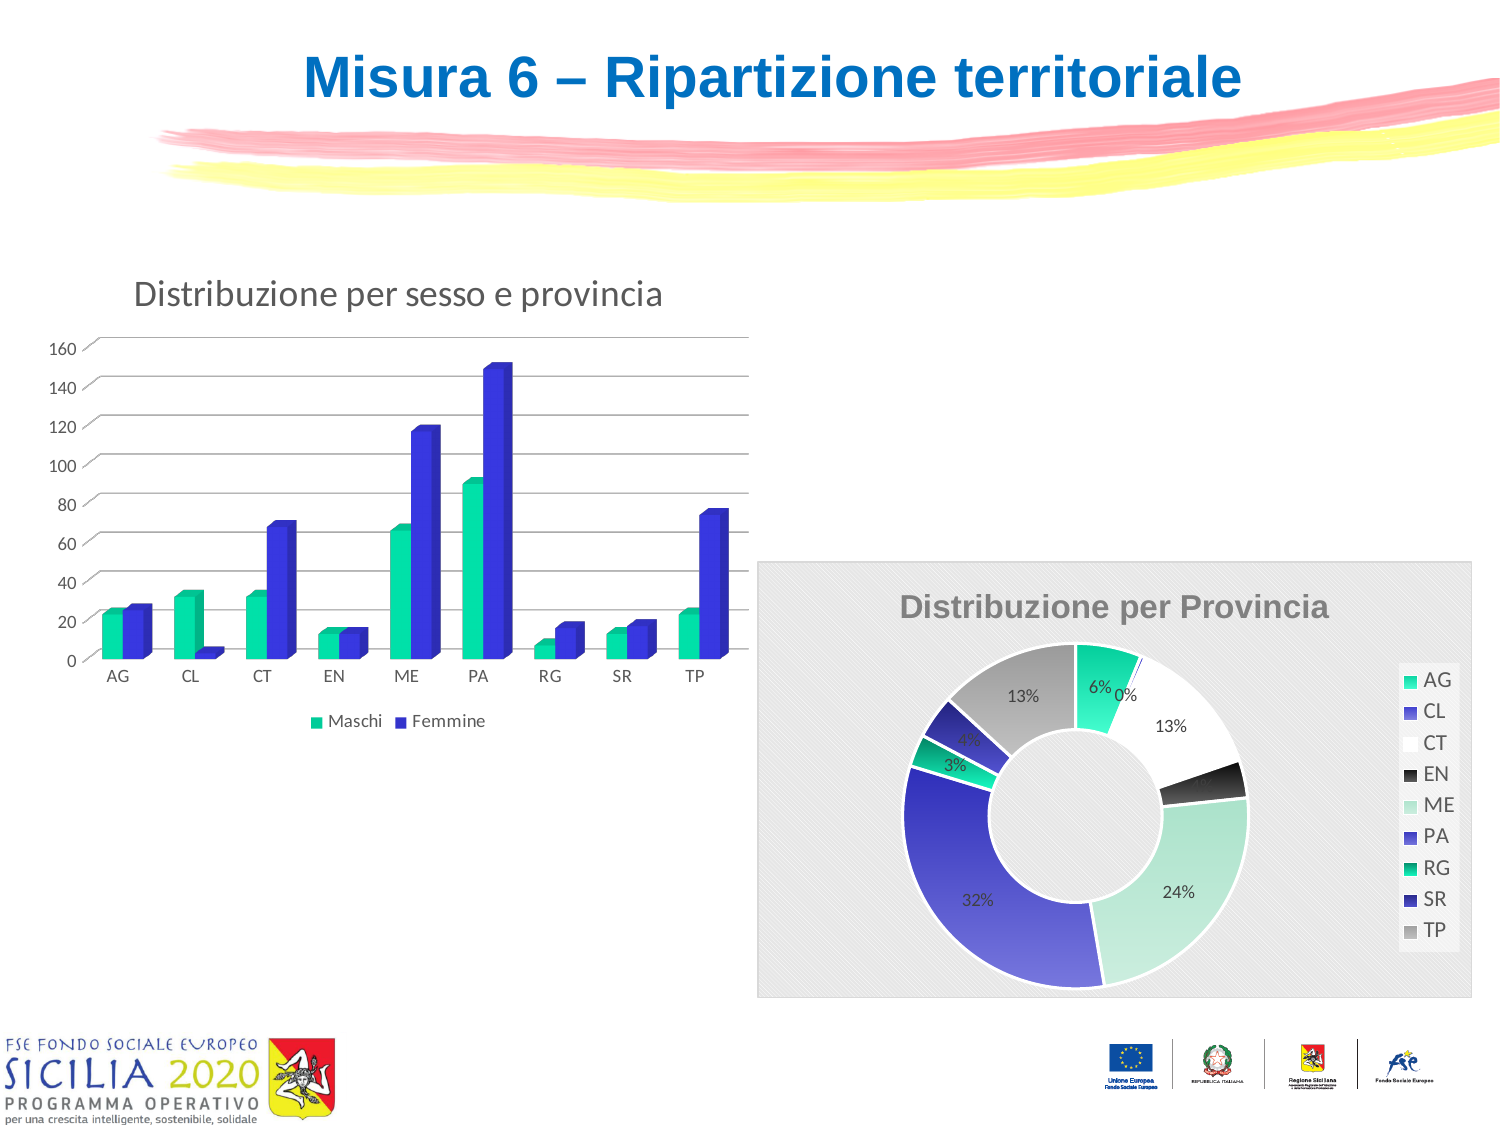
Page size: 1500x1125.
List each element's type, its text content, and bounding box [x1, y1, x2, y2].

picture [0, 1032, 347, 1125]
chart [23, 249, 1473, 999]
picture [100, 78, 1500, 208]
text_box Misura 6 – Ripartizione territoriale [47, 36, 1500, 118]
picture [1080, 1035, 1447, 1106]
